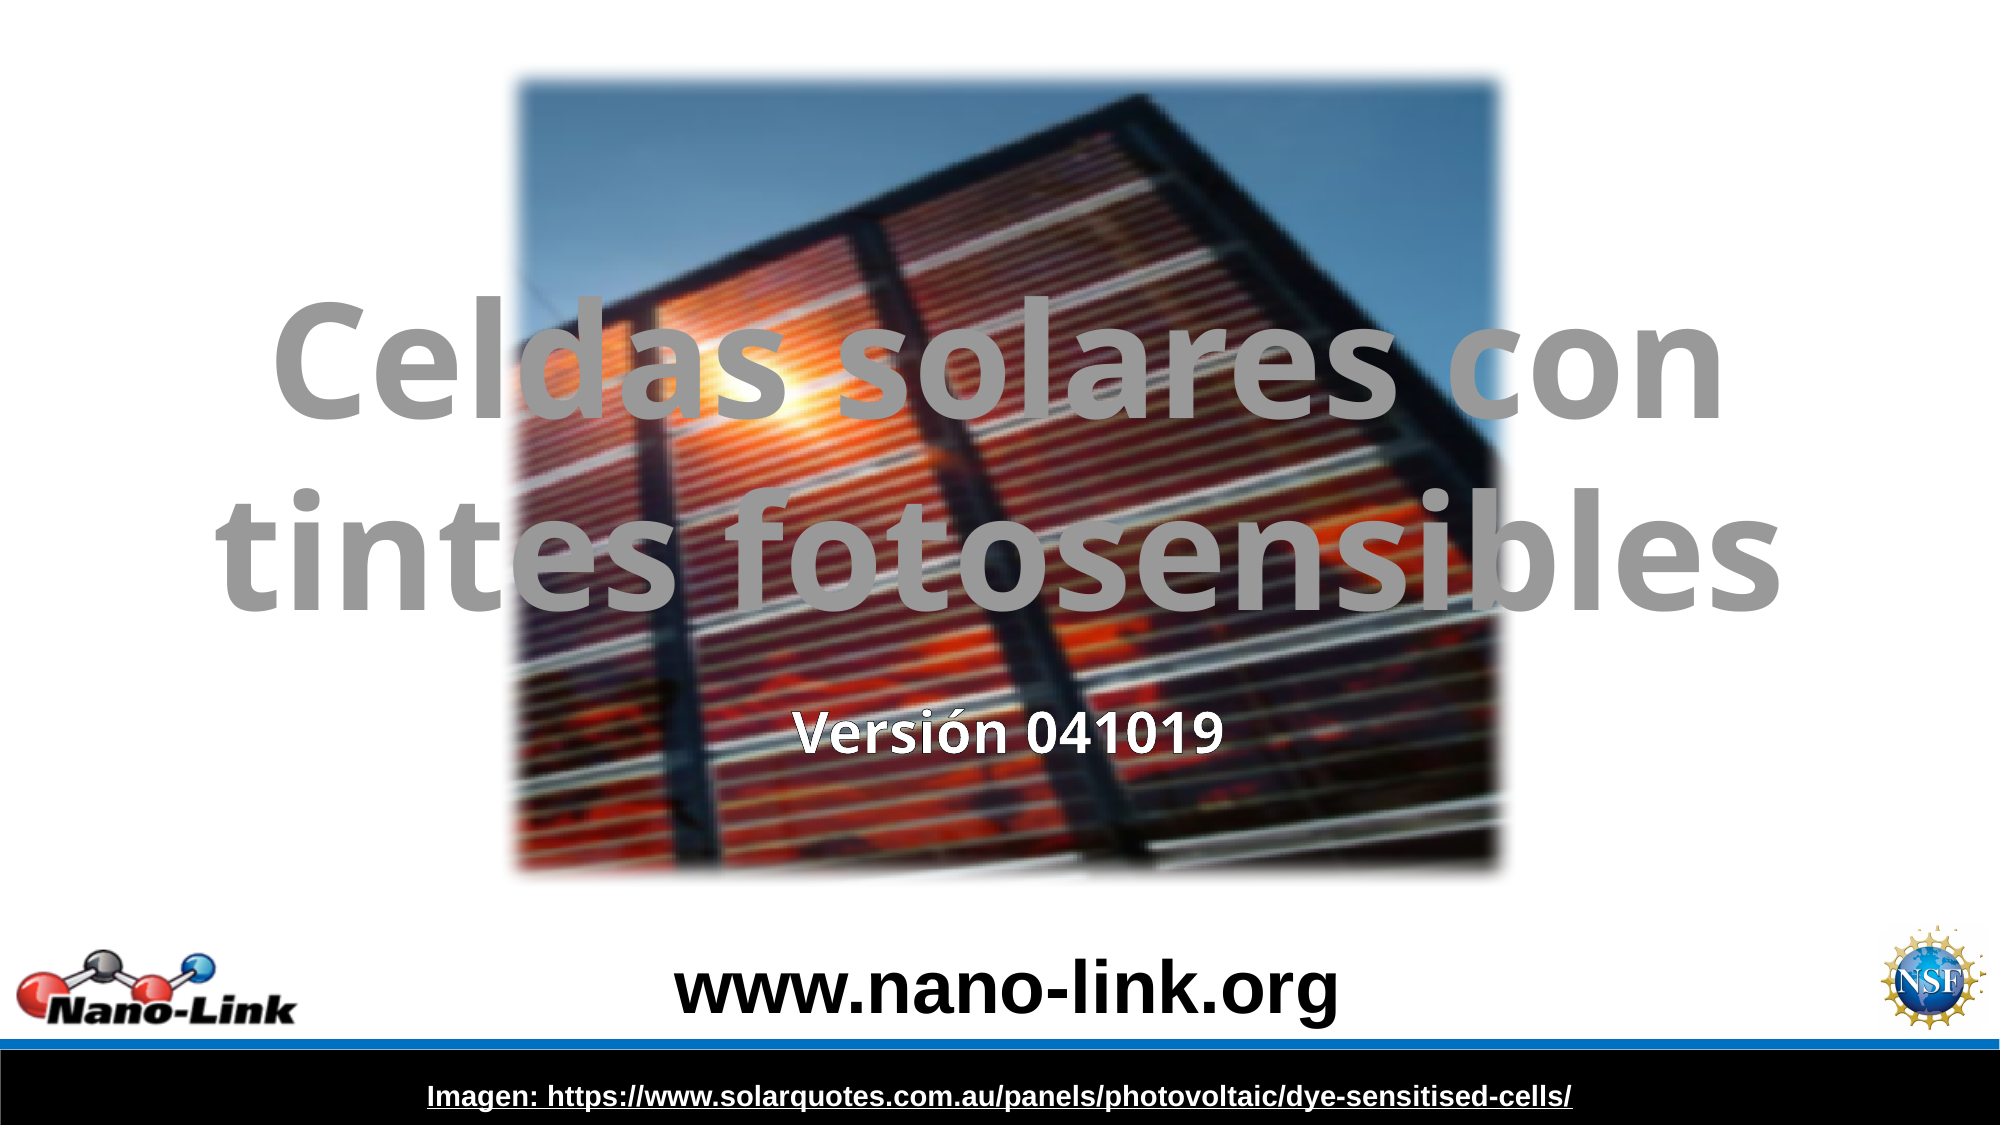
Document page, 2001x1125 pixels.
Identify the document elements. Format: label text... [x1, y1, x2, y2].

picture [8, 938, 313, 1038]
text_box Imagen: https://www.solarquotes.com.au/panels/photovoltaic/dye-sensitised-cells/ [0, 1069, 2000, 1120]
picture [1878, 924, 1988, 1032]
text_box Celdas solares con tintes fotosensibles [0, 0, 2000, 901]
picture [499, 61, 1517, 887]
text_box www.nano-link.org [500, 931, 1516, 1037]
